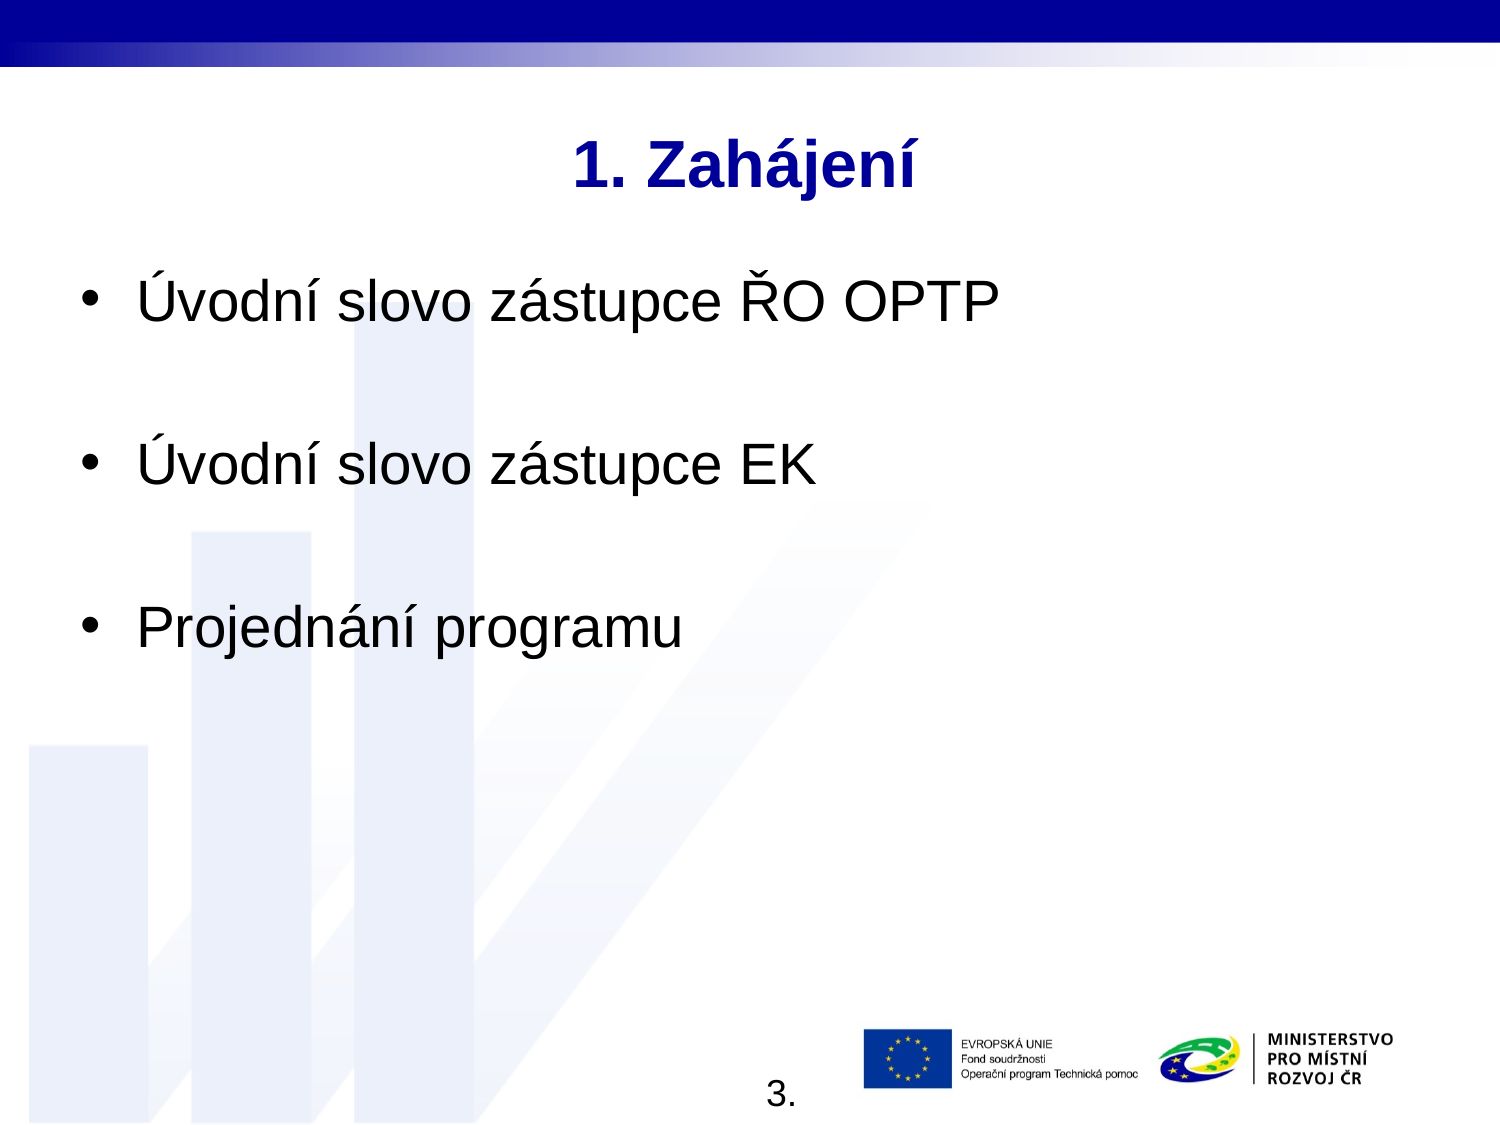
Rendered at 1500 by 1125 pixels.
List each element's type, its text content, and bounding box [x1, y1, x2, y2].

text_box 3. [751, 1061, 835, 1122]
list Úvodní slovo zástupce ŘO OPTP Úvodní slovo zástupce EK Projednání programu [64, 255, 1425, 1012]
picture [29, 302, 1412, 1125]
title 1. Zahájení [64, 113, 1425, 197]
